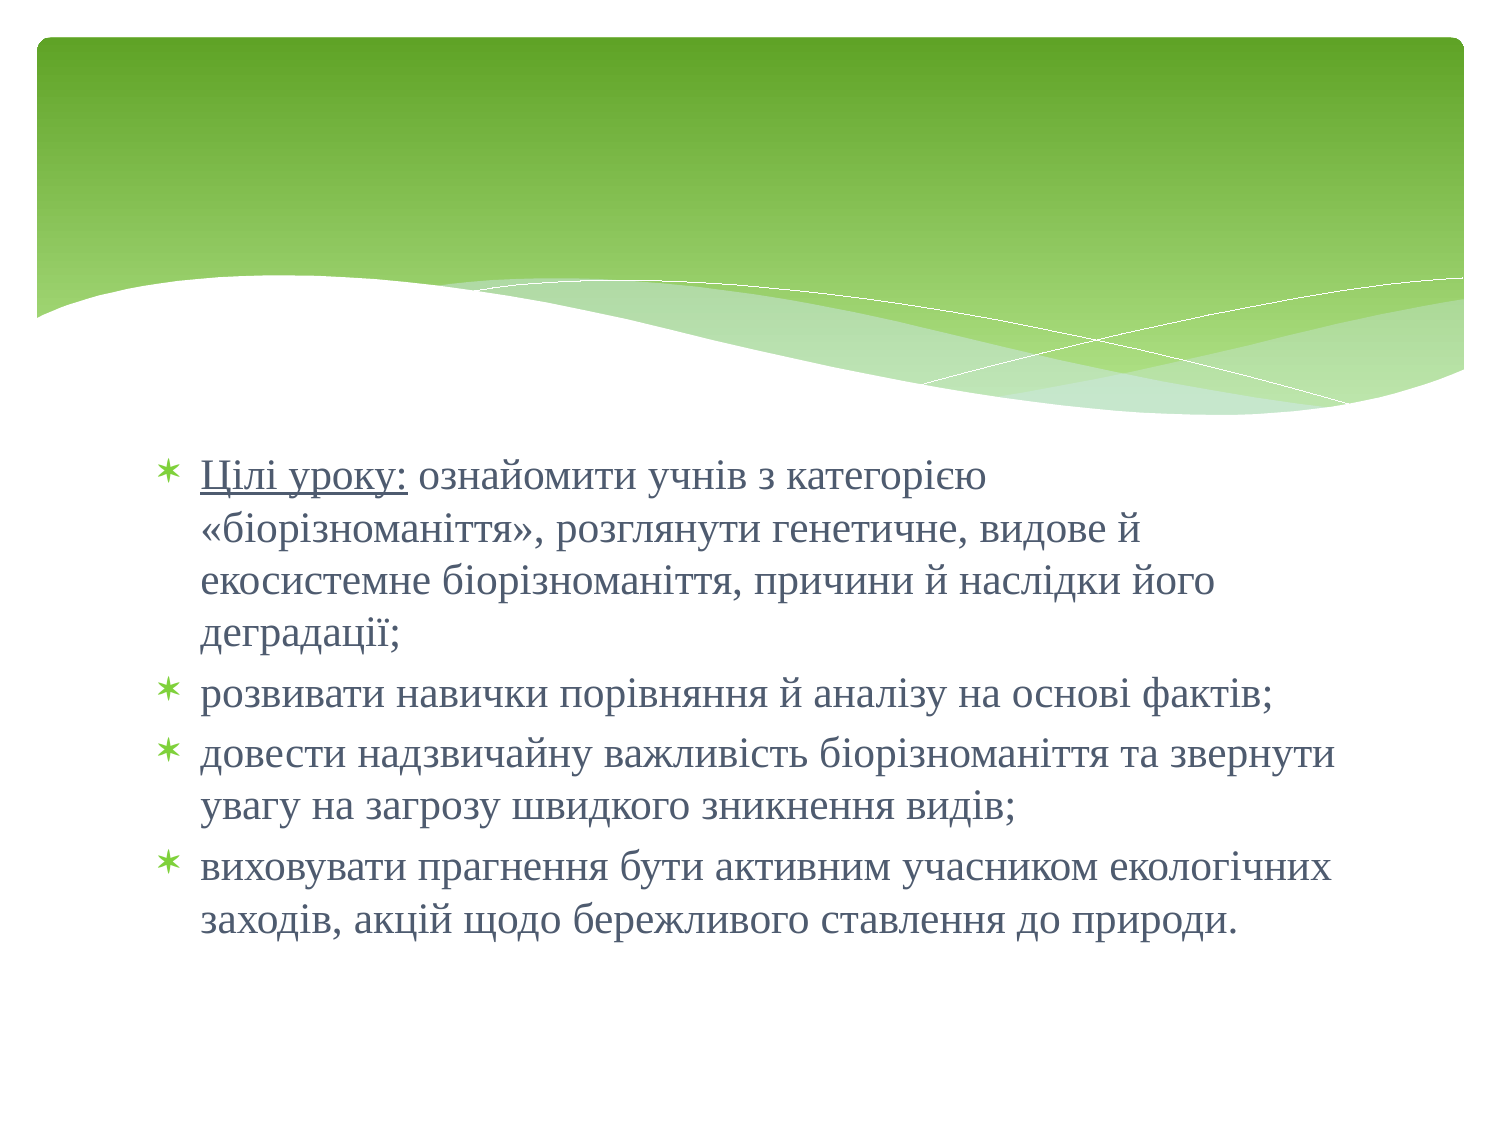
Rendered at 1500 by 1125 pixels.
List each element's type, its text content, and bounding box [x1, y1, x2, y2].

list Цілі уроку: ознайомити учнів з категорією «біорізноманіття», розглянути генетичне, видове й екосистемне біорізноманіття, причини й наслідки його деградації; розвивати навички порівняння й аналізу на основі фактів; довести надзвичайну важливість біорізноманіття та звернути увагу на загрозу швидкого зникнення видів; виховувати прагнення бути активним учасником екологічних заходів, акцій щодо бережливого ставлення до природи. [143, 438, 1359, 1005]
